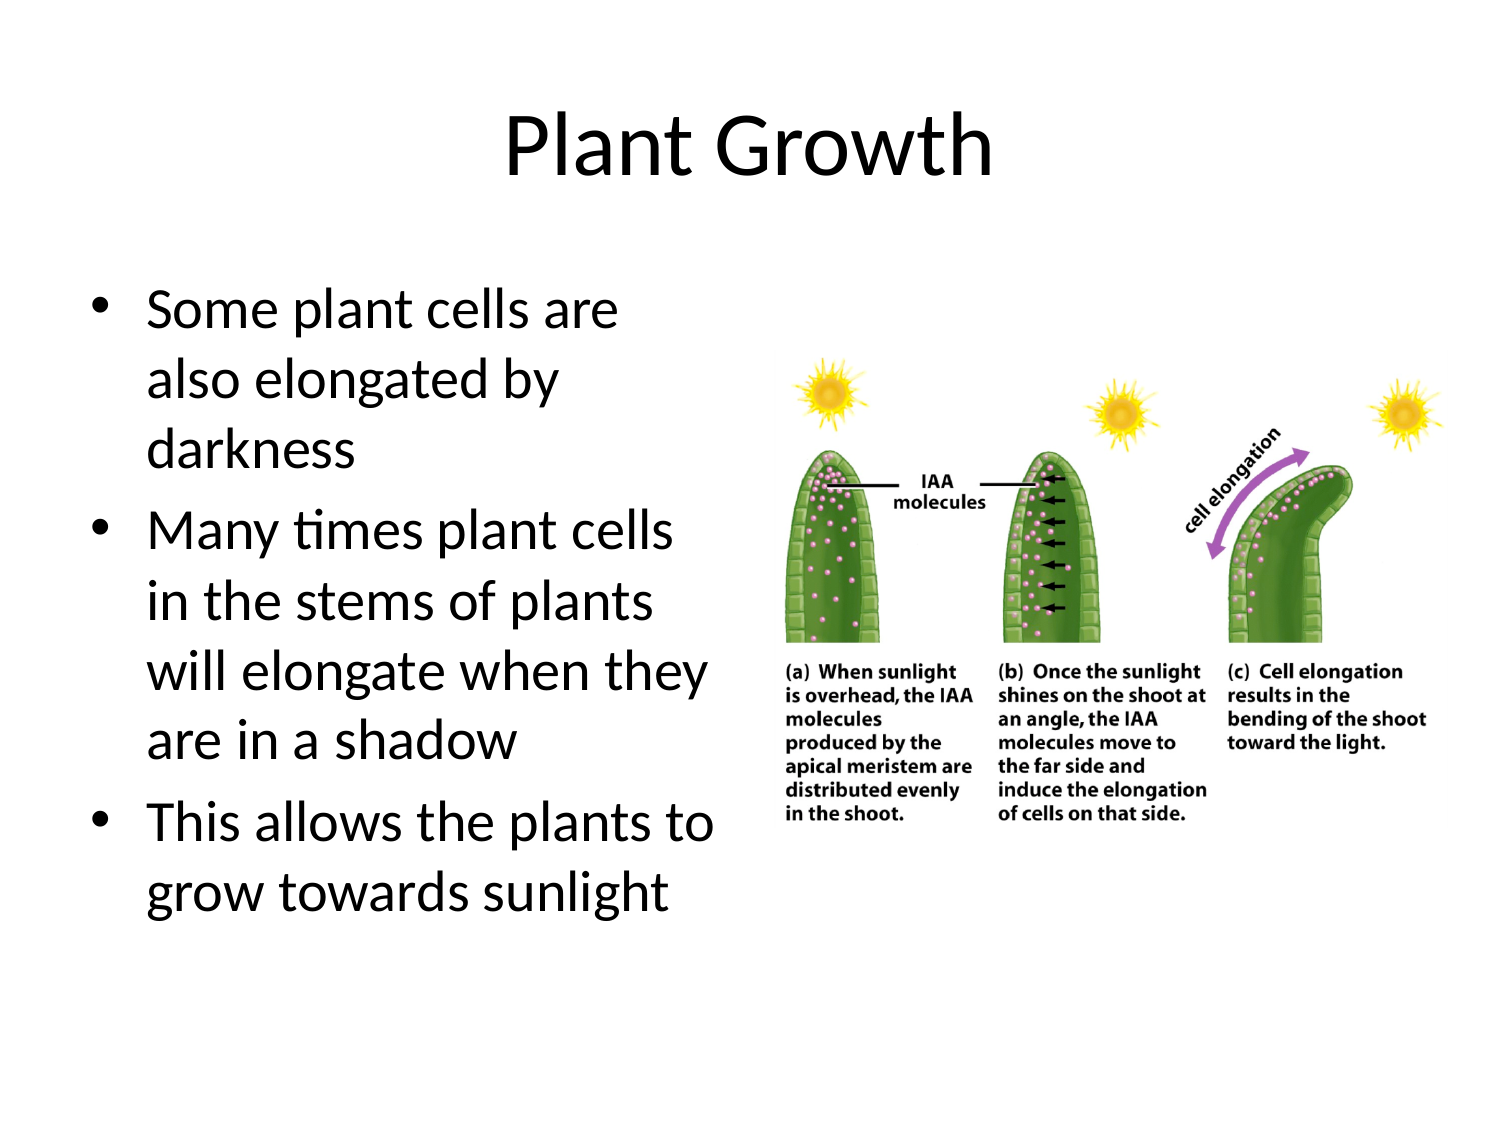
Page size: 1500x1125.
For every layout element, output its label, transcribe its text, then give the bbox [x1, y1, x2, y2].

title Plant Growth [75, 45, 1425, 233]
list Some plant cells are also elongated by darkness Many times plant cells in the stems of plants will elongate when they are in a shadow This allows the plants to grow towards sunlight [75, 262, 738, 1005]
picture [774, 349, 1449, 829]
